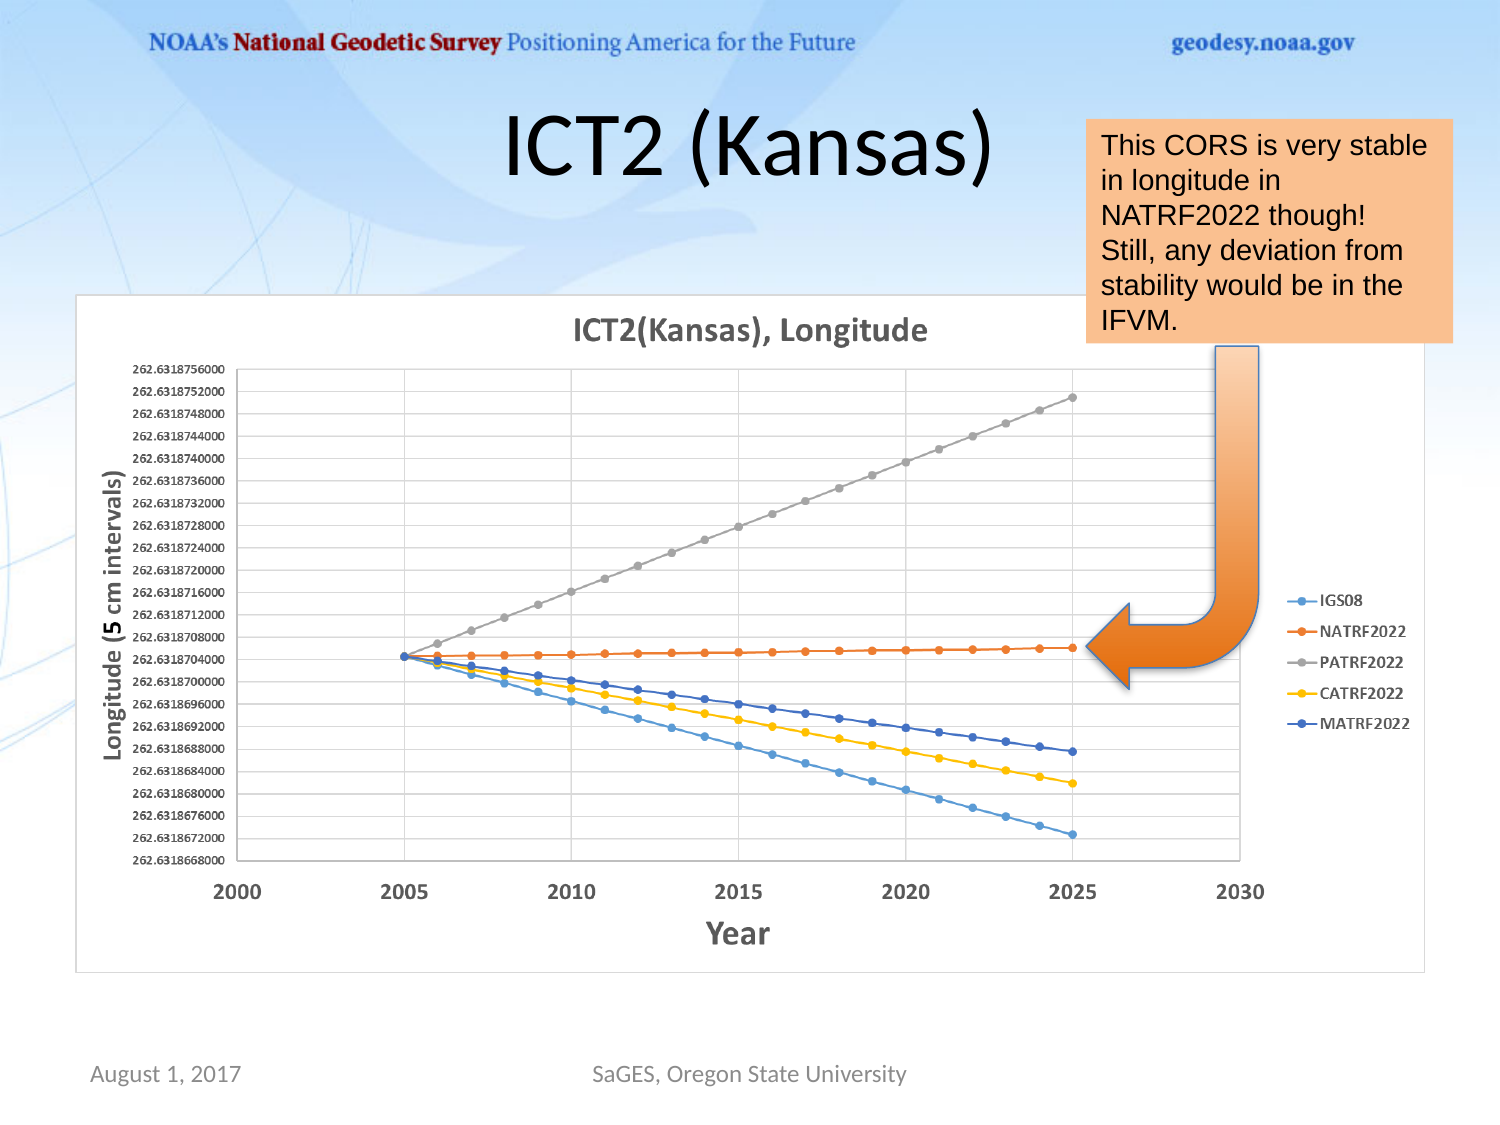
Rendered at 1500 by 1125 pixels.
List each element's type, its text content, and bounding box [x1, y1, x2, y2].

title ICT2 (Kansas) [75, 45, 1425, 233]
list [74, 294, 1426, 973]
picture [0, 0, 1500, 1125]
text_box This CORS is very stable in longitude in NATRF2022 though! Still, any deviation from stability would be in the IFVM. [1086, 118, 1454, 344]
footer SaGES, Oregon State University [512, 1042, 988, 1103]
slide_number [75, 1042, 425, 1103]
